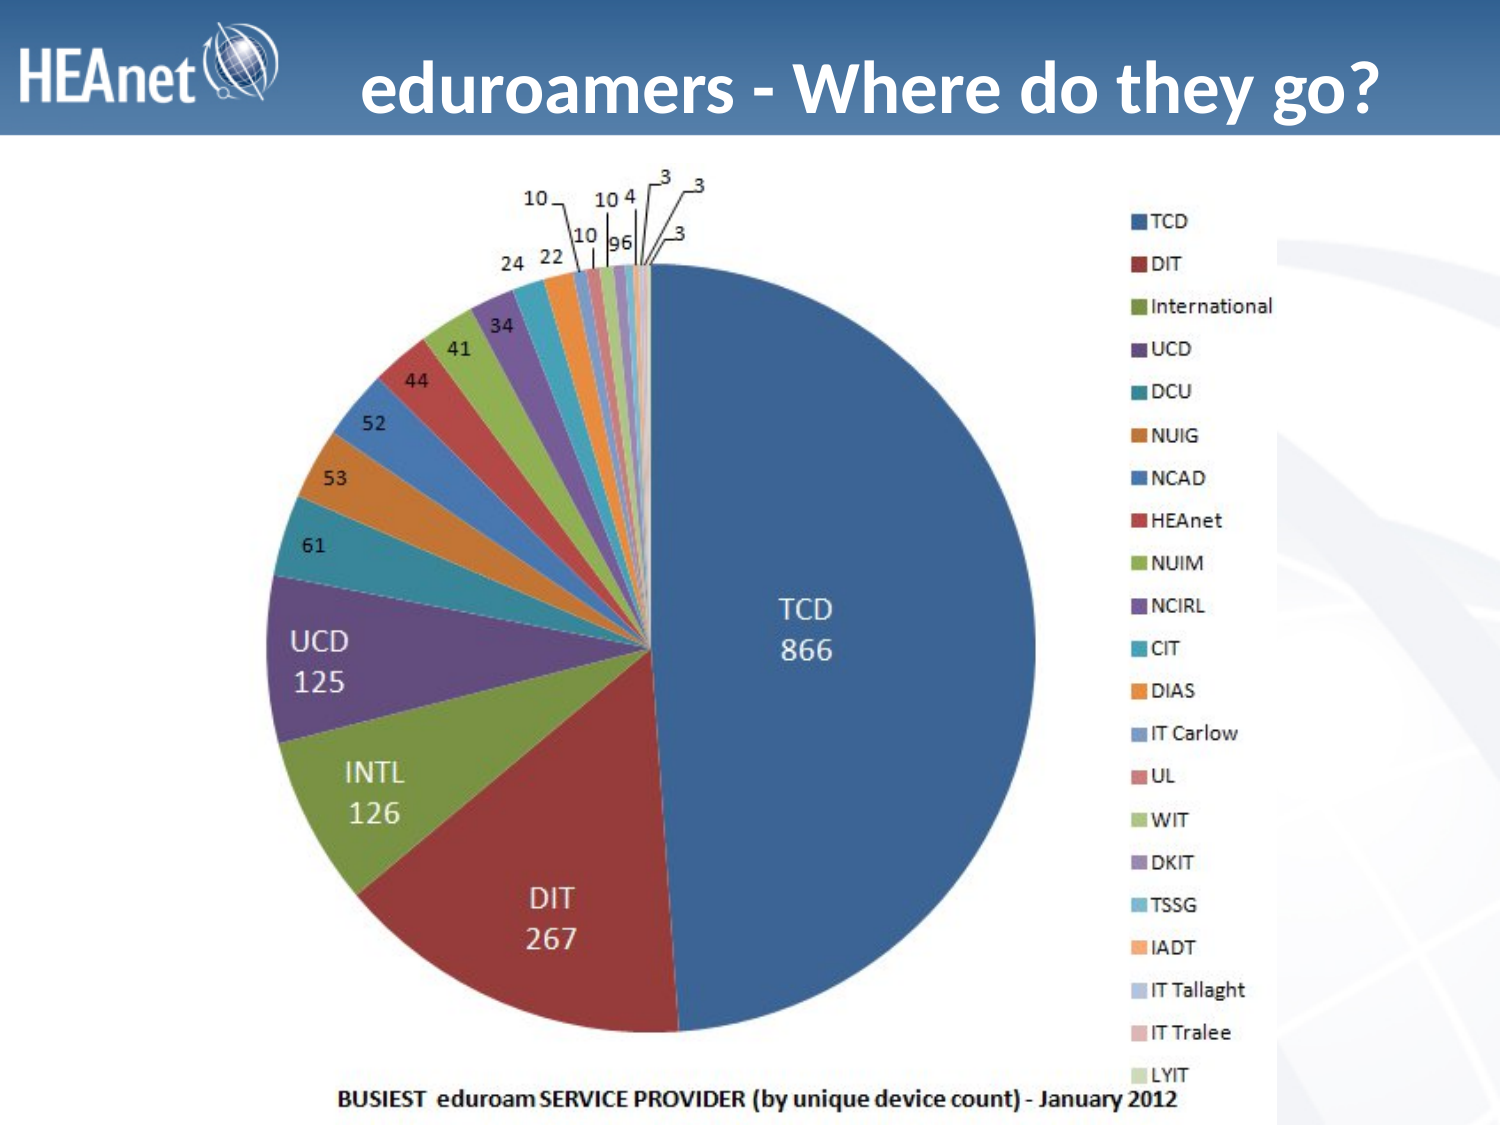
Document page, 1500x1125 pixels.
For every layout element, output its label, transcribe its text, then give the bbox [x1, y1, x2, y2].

text_box eduroamers - Where do they go? [259, 30, 1500, 119]
picture [0, 0, 1500, 1125]
